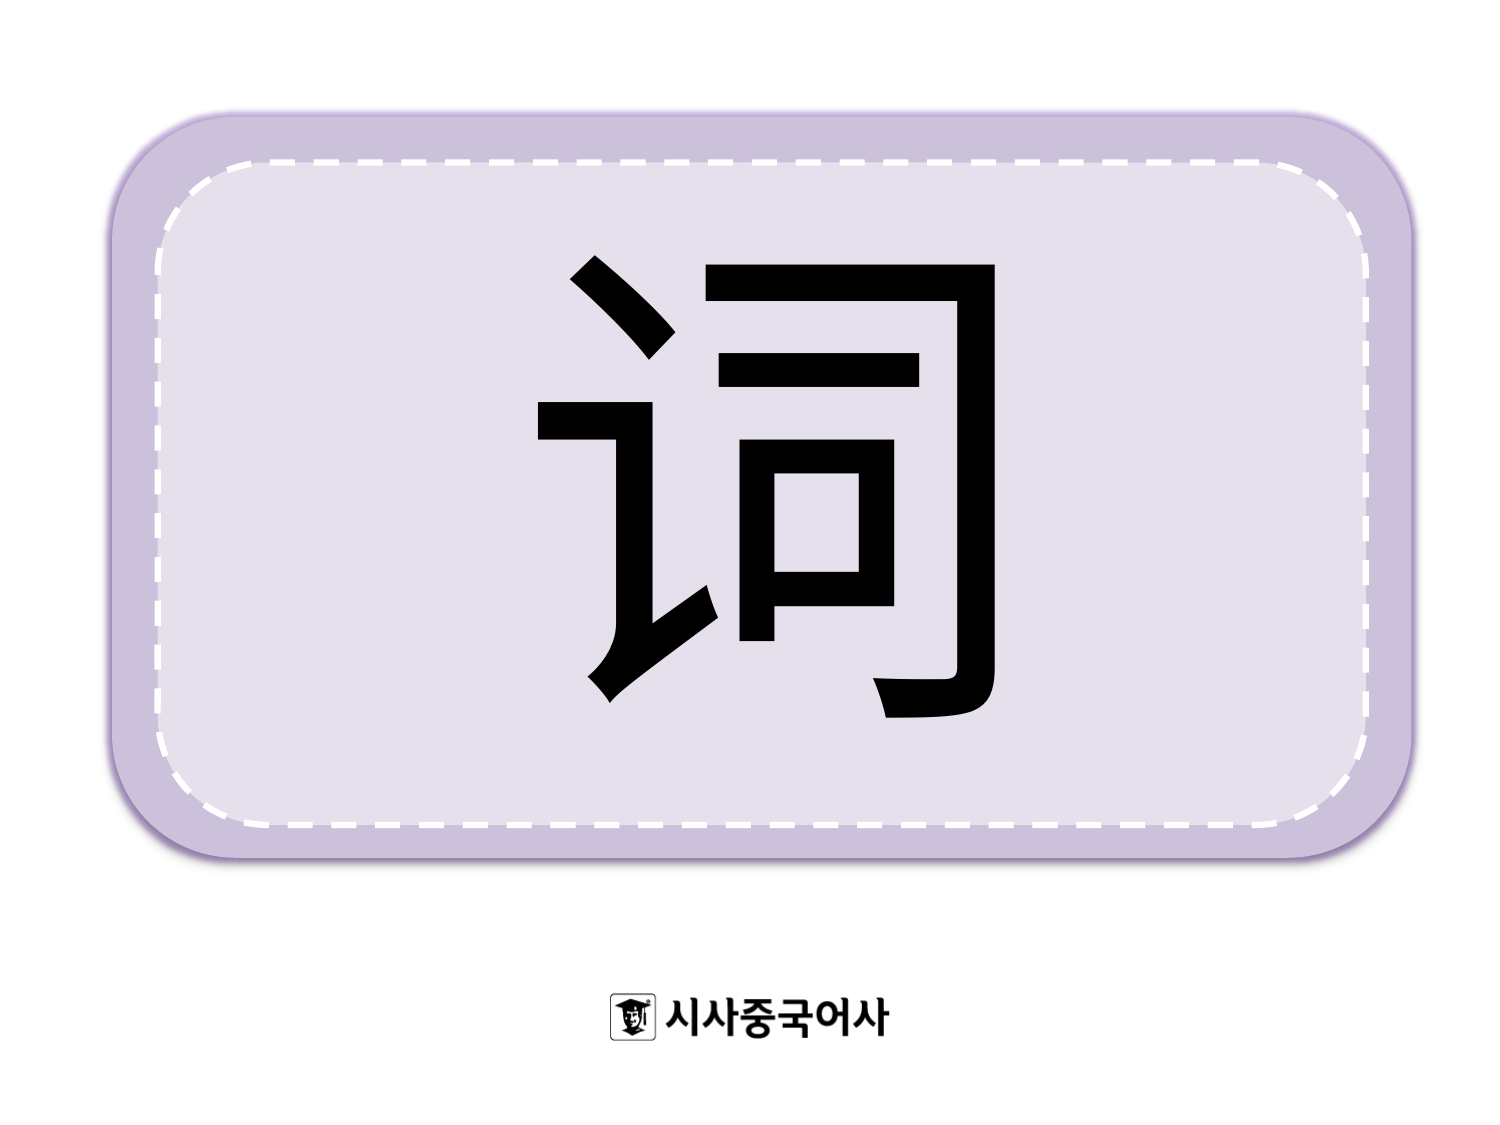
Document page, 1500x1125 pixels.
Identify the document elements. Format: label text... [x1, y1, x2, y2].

text_box 词 [171, 137, 1380, 800]
picture [602, 987, 898, 1047]
